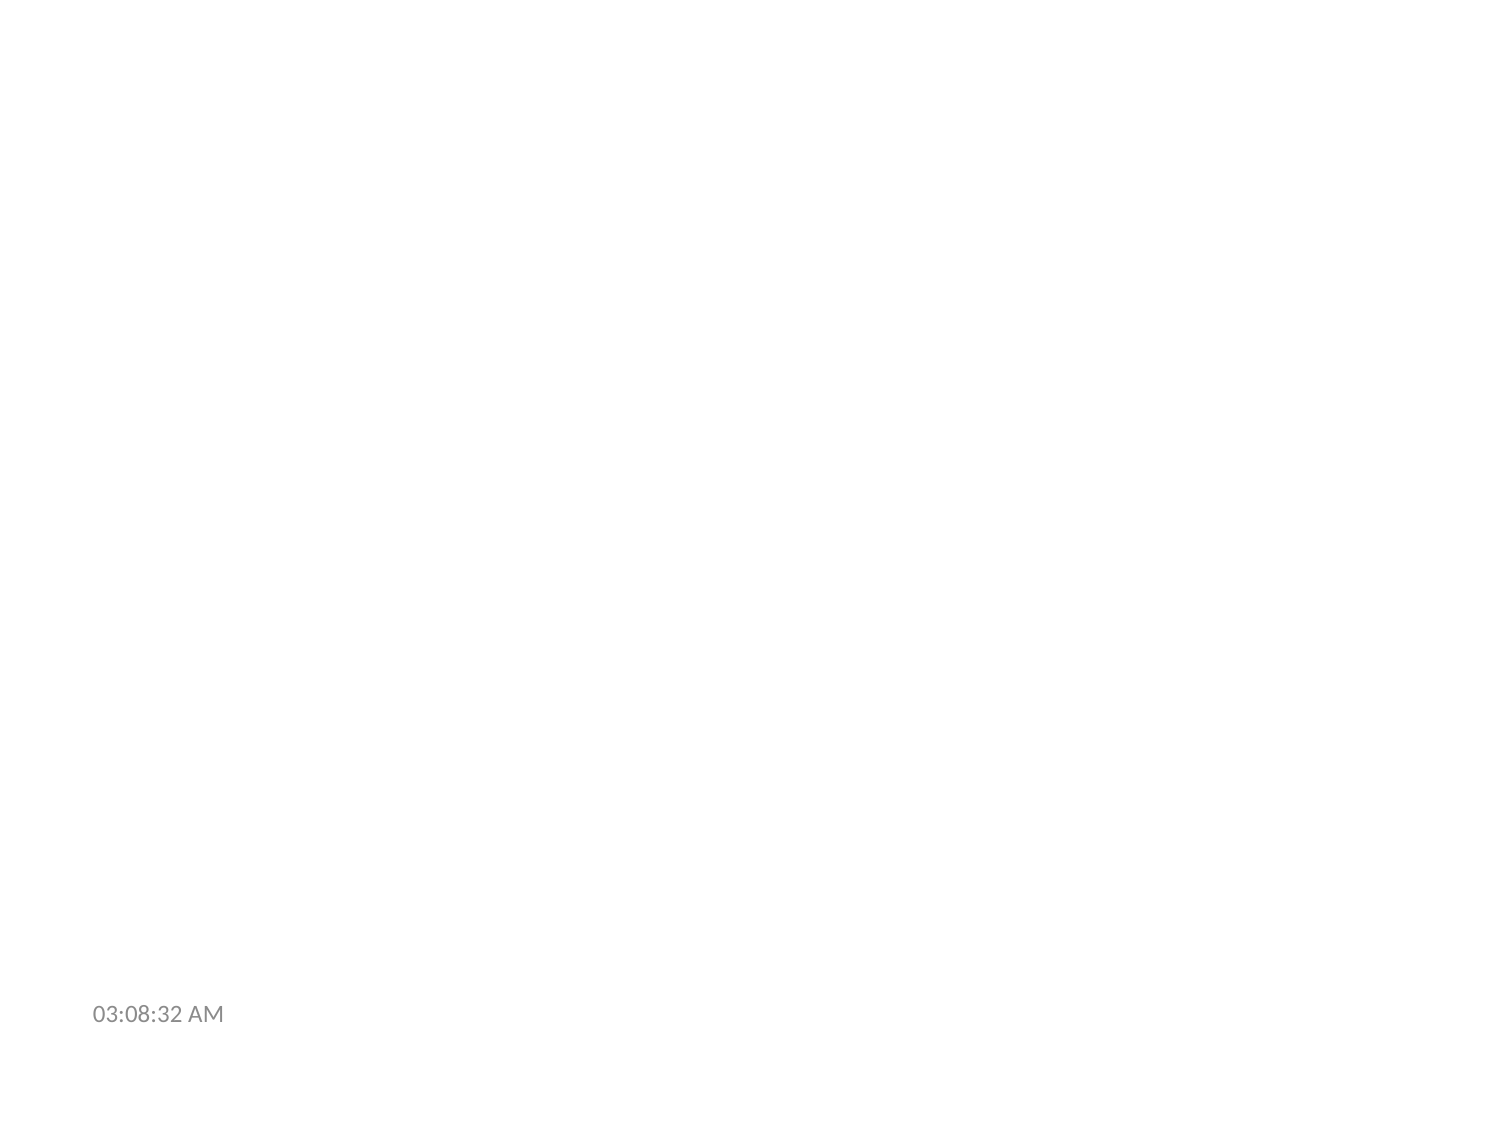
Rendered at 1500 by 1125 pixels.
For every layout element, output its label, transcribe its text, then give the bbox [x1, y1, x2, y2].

text_box 3:35:09 PM [77, 982, 428, 1043]
